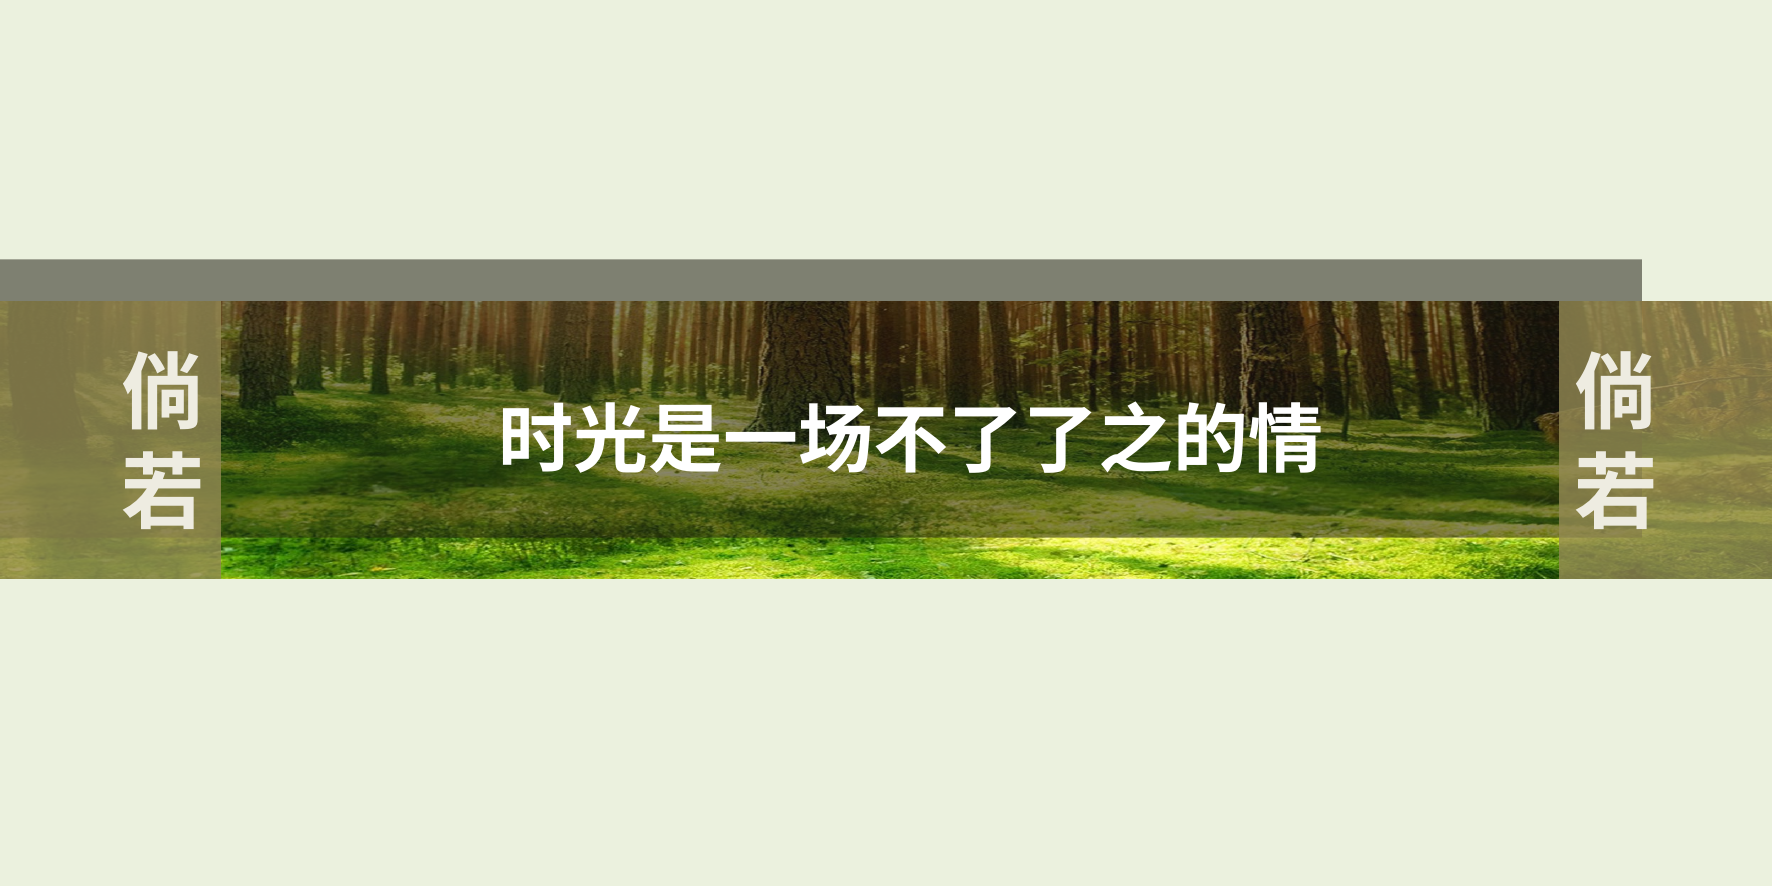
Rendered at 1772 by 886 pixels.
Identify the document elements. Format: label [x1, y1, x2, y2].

text_box [0, 257, 1644, 300]
picture [0, 300, 1772, 580]
